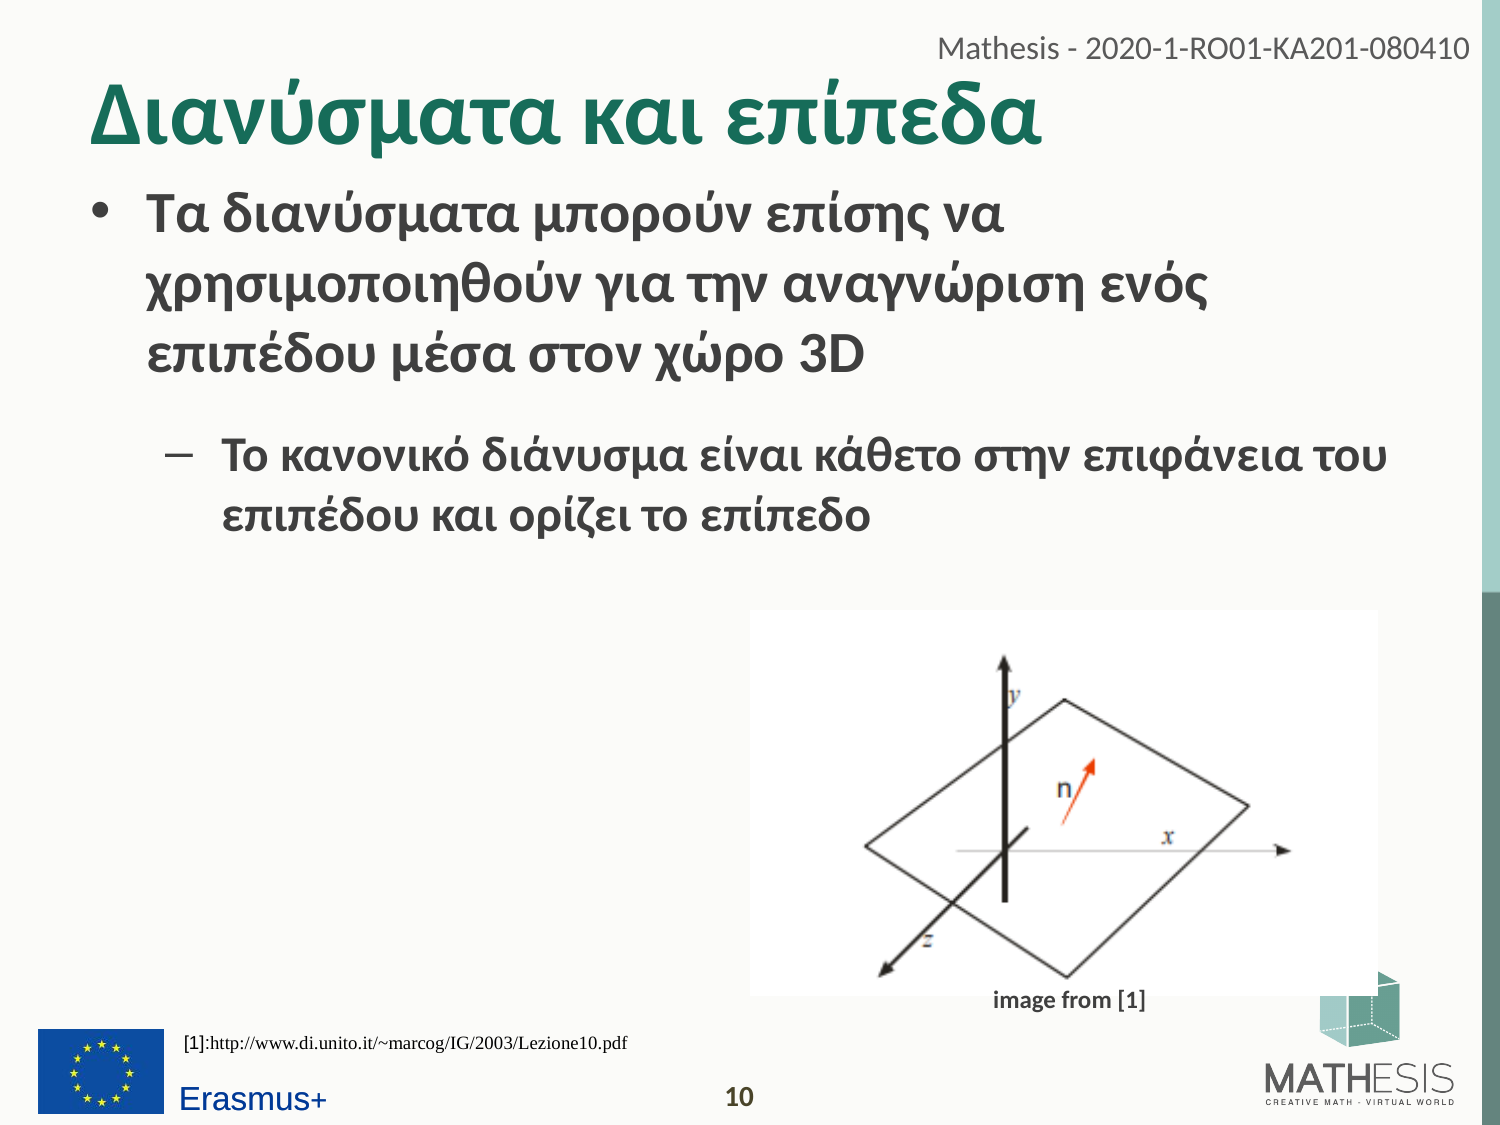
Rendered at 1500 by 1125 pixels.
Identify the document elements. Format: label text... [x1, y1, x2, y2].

text_box image from [1] [978, 1004, 1272, 1029]
title Διανύσματα και επίπεδα [75, 45, 1425, 166]
list Τα διανύσματα μπορούν επίσης να χρησιμοποιηθούν για την αναγνώριση ενός επιπέδου μέσα στον χώρο 3D Το κανονικό διάνυσμα είναι κάθετο στην επιφάνεια του επιπέδου και ορίζει το επίπεδο [75, 166, 1425, 910]
text_box [1]:http://www.di.unito.it/~marcog/IG/2003/Lezione10.pdf [168, 1019, 711, 1065]
picture [749, 610, 1378, 996]
picture [38, 1029, 164, 1114]
